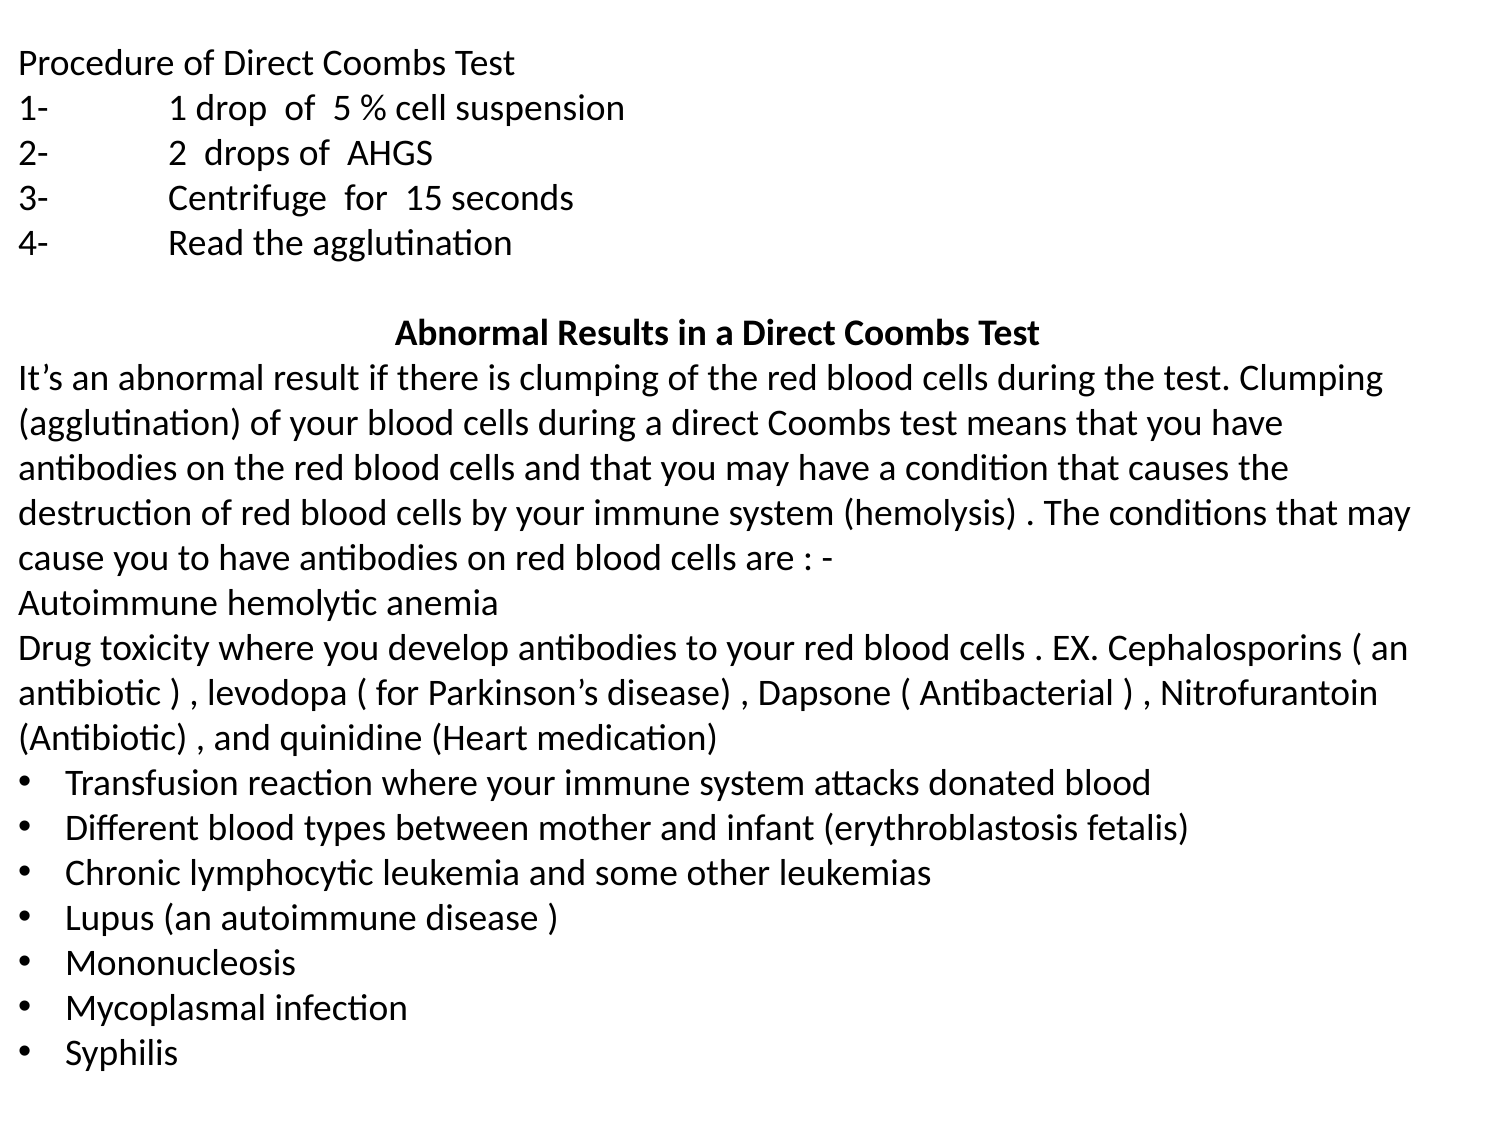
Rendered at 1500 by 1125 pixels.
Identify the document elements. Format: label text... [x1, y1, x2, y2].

text_box Procedure of Direct Coombs Test 1- 1 drop of 5 % cell suspension 2- 2 drops of AHGS 3- Centrifuge for 15 seconds 4- Read the agglutination Abnormal Results in a Direct Coombs Test It’s an abnormal result if there is clumping of the red blood cells during the test. Clumping (agglutination) of your blood cells during a direct Coombs test means that you have antibodies on the red blood cells and that you may have a condition that causes the destruction of red blood cells by your immune system (hemolysis) . The conditions that may cause you to have antibodies on red blood cells are : - Autoimmune hemolytic anemia Drug toxicity where you develop antibodies to your red blood cells . EX. Cephalosporins ( an antibiotic ) , levodopa ( for Parkinson’s disease) , Dapsone ( Antibacterial ) , Nitrofurantoin (Antibiotic) , and quinidine (Heart medication) Transfusion reaction where your immune system attacks donated blood Different blood types between mother and infant (erythroblastosis fetalis) Chronic lymphocytic leukemia and some other leukemias Lupus (an autoimmune disease ) Mononucleosis Mycoplasmal infection Syphilis [3, 30, 1433, 1125]
